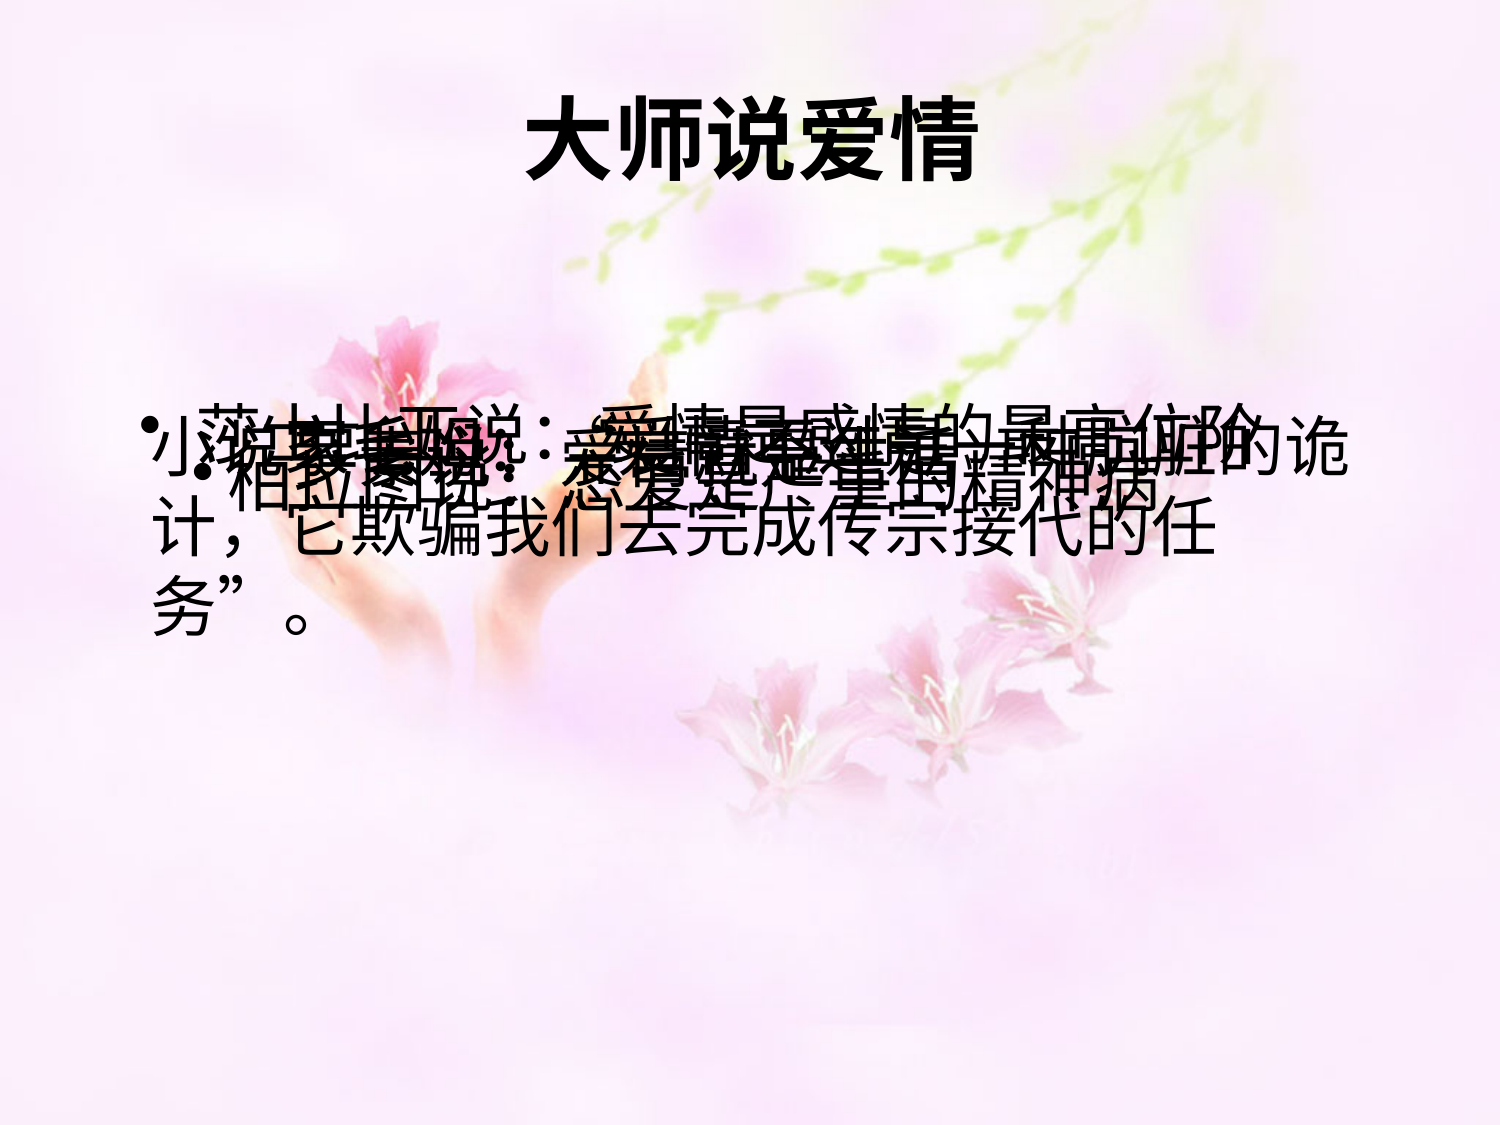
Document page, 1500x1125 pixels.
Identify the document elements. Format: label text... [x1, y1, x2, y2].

text_box 小说家毛姆：“爱情不过是一种肮脏的诡计，它欺骗我们去完成传宗接代的任务”。 [135, 397, 1424, 652]
title 大师说爱情 [76, 42, 1428, 231]
list 莎士比亚说：爱情是感情的最高位阶 [123, 385, 1388, 528]
picture [0, 0, 1500, 1125]
